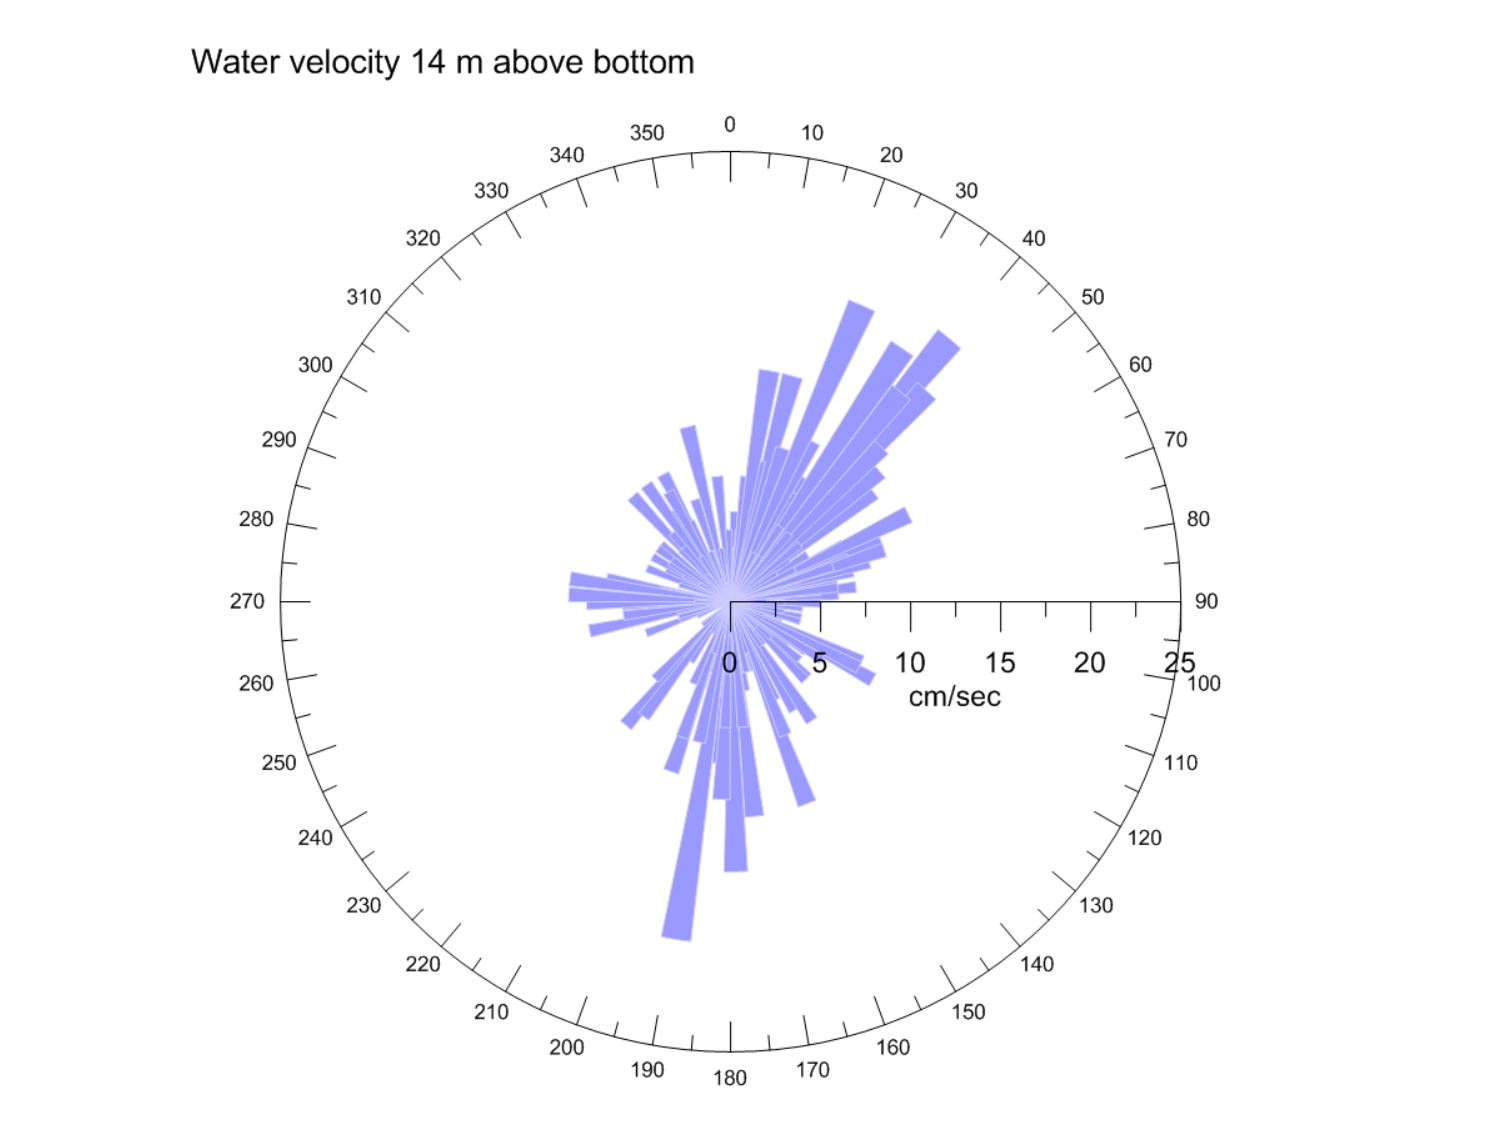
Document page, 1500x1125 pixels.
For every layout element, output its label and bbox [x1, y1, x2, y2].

picture [190, 35, 1310, 1089]
